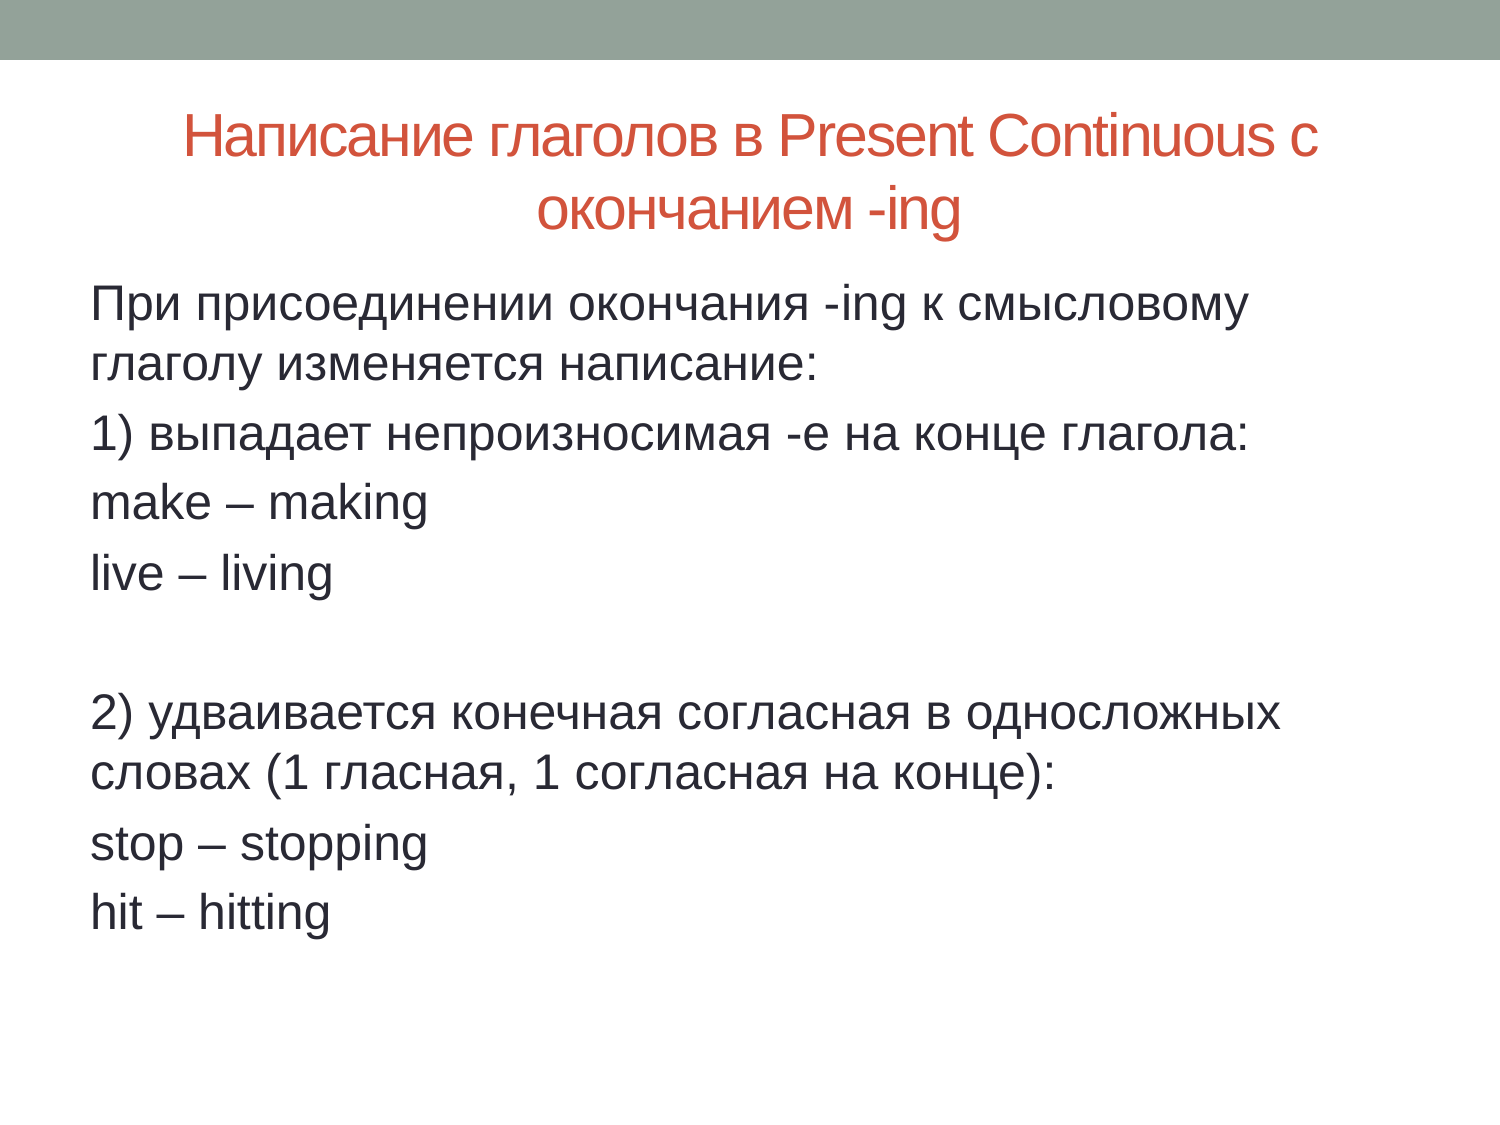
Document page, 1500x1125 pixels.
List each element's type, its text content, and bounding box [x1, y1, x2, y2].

title Написание глаголов в Present Continuous с окончанием -ing [75, 87, 1425, 250]
list При присоединении окончания -ing к смысловому глаголу изменяется написание: 1) выпадает непроизносимая -е на конце глагола: make – making live – living 2) удваивается конечная согласная в односложных словах (1 гласная, 1 согласная на конце): stop – stopping hit – hitting [75, 262, 1425, 1063]
